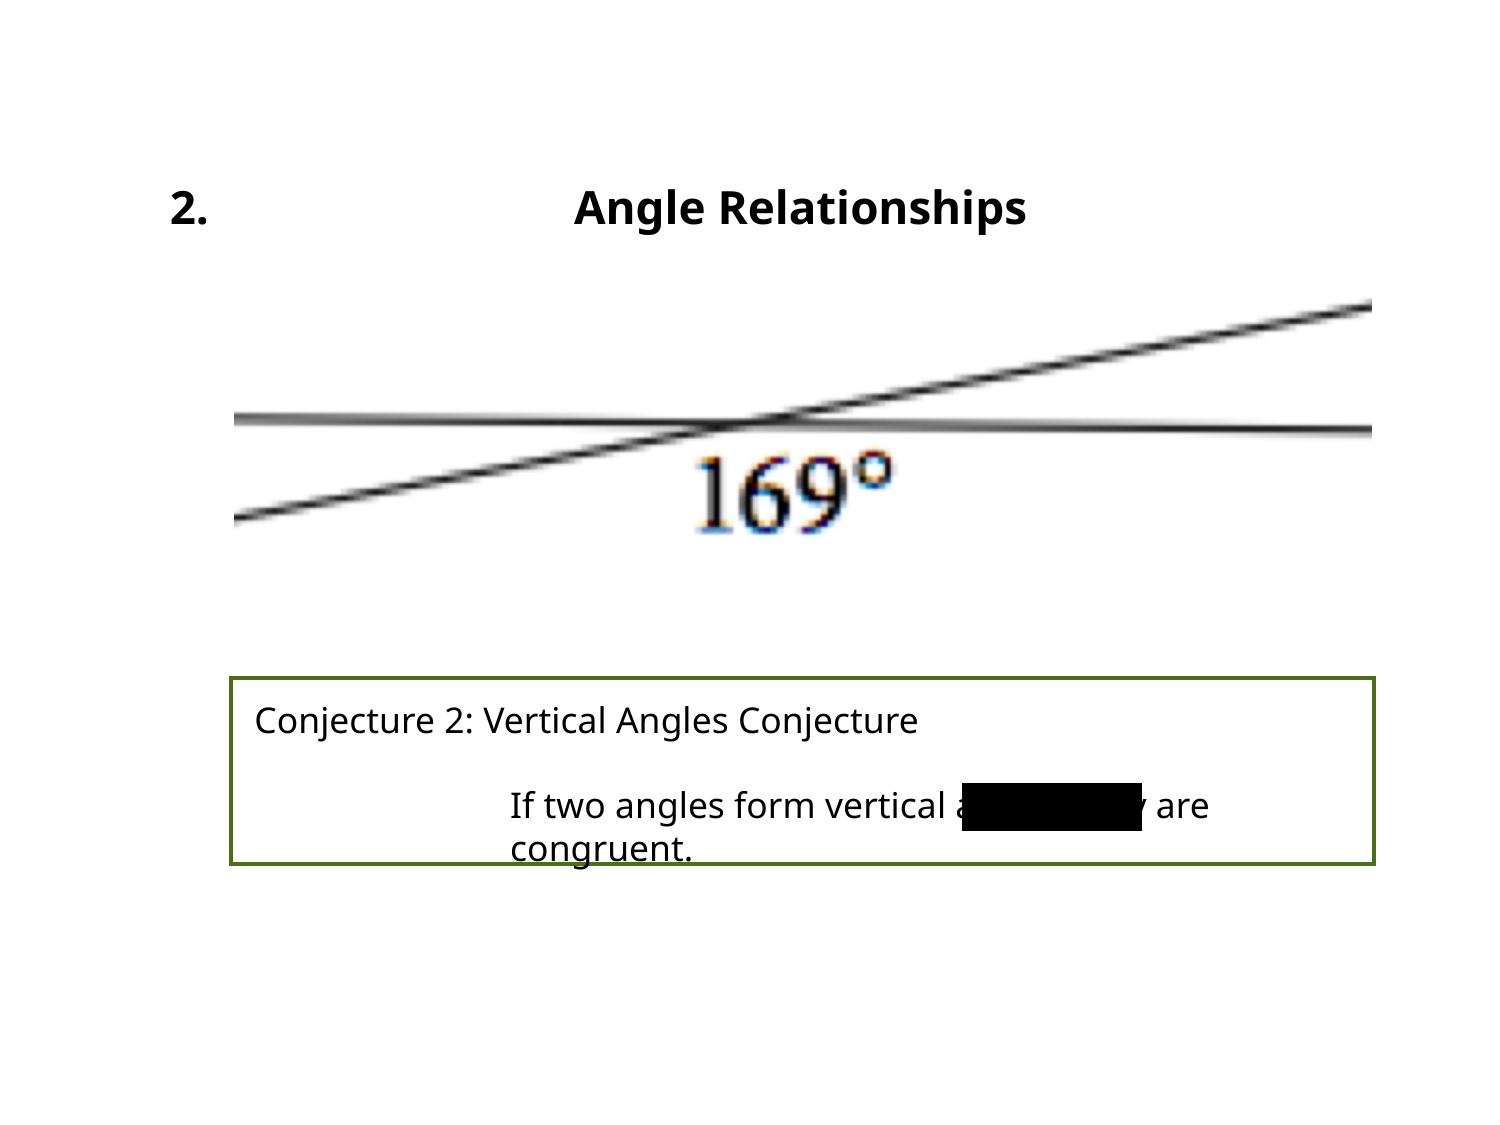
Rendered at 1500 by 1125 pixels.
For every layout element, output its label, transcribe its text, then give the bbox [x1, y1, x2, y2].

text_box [231, 677, 1375, 865]
text_box 2. Angle Relationships [169, 178, 1266, 251]
picture [234, 292, 1372, 612]
